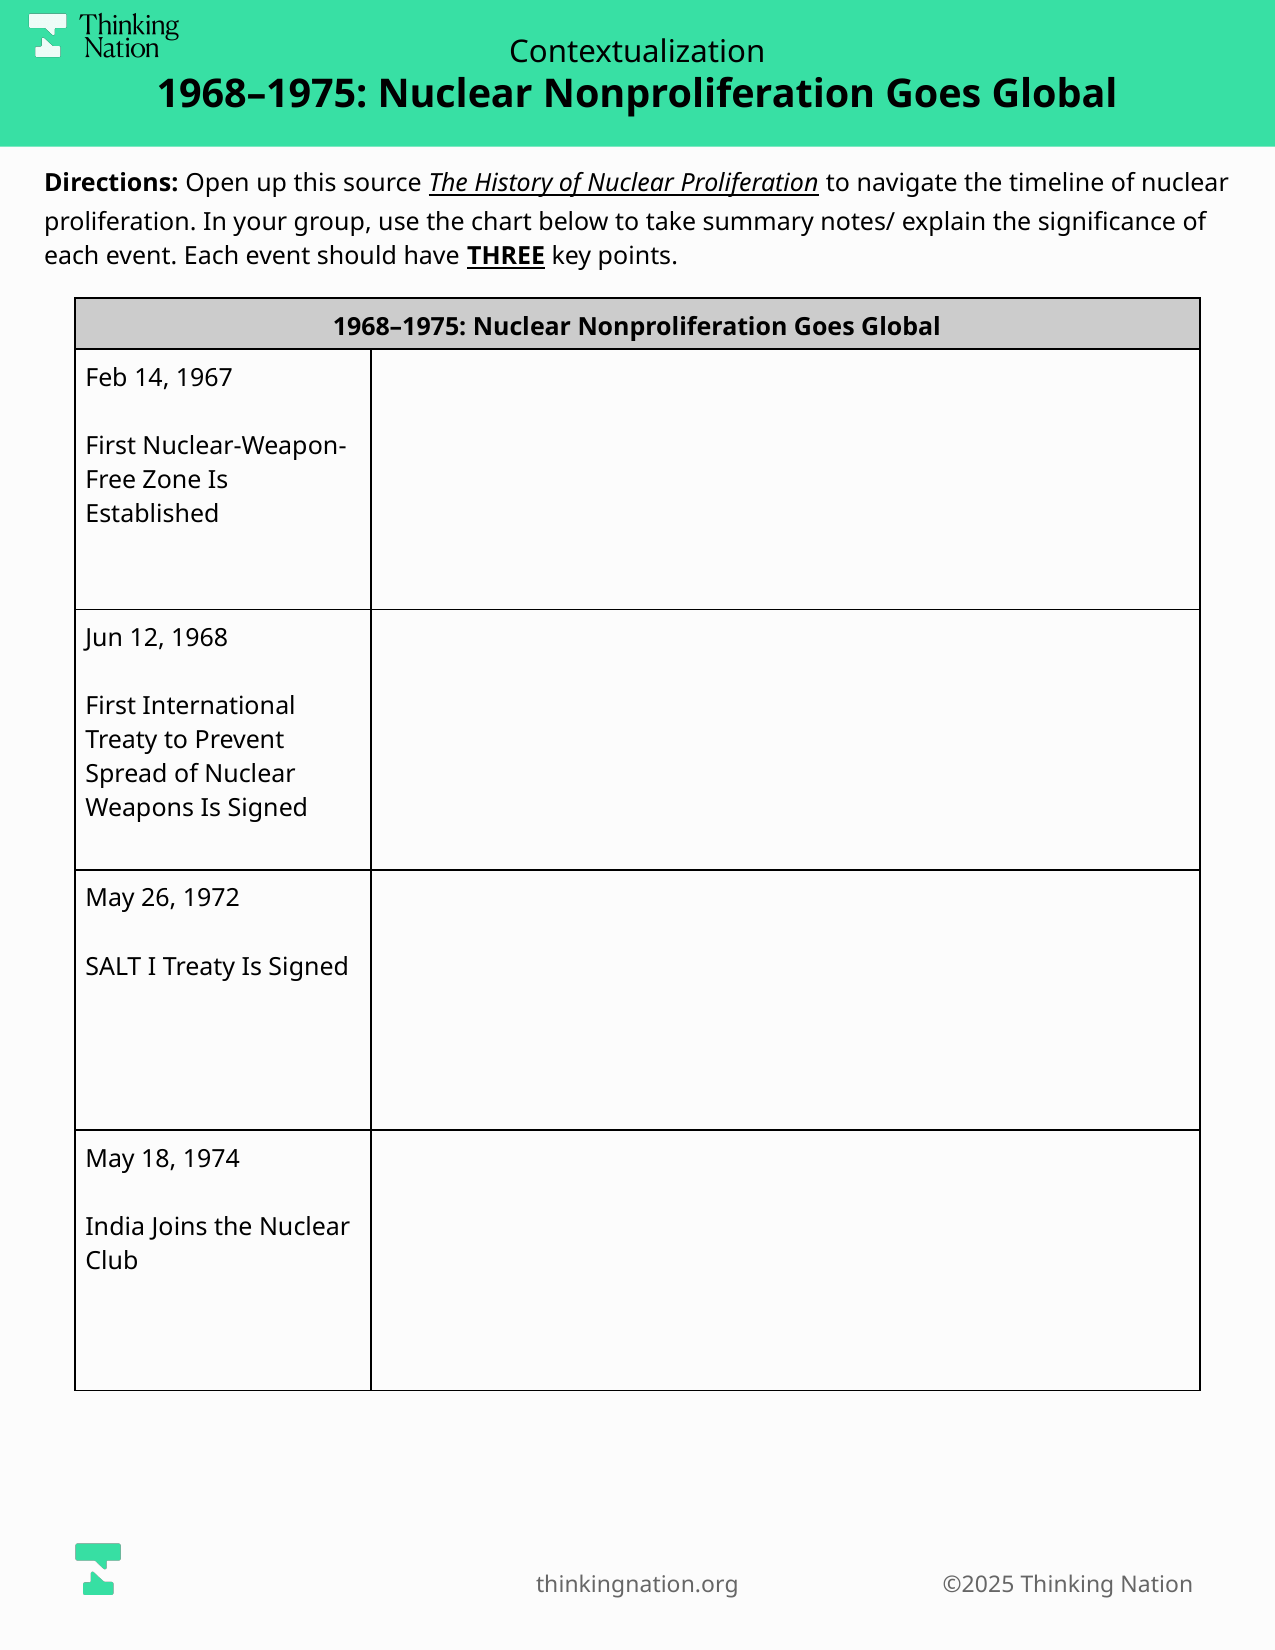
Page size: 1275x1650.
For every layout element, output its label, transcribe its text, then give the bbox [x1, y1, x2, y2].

picture [12, 0, 184, 71]
table_cell Jun 12, 1968 First International Treaty to Prevent Spread of Nuclear Weapons Is Signed [76, 610, 370, 869]
table_cell [372, 350, 1199, 609]
table_cell Feb 14, 1967 First Nuclear-Weapon-Free Zone Is Established [76, 350, 370, 609]
table_cell [372, 1131, 1199, 1390]
table_header 1968–1975: Nuclear Nonproliferation Goes Global [76, 299, 1199, 348]
text_box Directions: Open up this source The History of Nuclear Proliferation to navigate the timeline of nuclear proliferation. In your group, use the chart below to take summary notes/ explain the significance of each event. Each event should have THREE key points. [29, 146, 1246, 320]
text_box Contextualization 1968–1975: Nuclear Nonproliferation Goes Global [0, 0, 1275, 147]
table_cell May 18, 1974 India Joins the Nuclear Club [76, 1131, 370, 1390]
text_box ©2025 Thinking Nation [907, 1553, 1210, 1605]
table_cell May 26, 1972 SALT I Treaty Is Signed [76, 871, 370, 1129]
table_cell [372, 871, 1199, 1129]
text_box thinkingnation.org [486, 1553, 789, 1605]
table_cell [372, 610, 1199, 869]
picture [62, 1533, 134, 1605]
